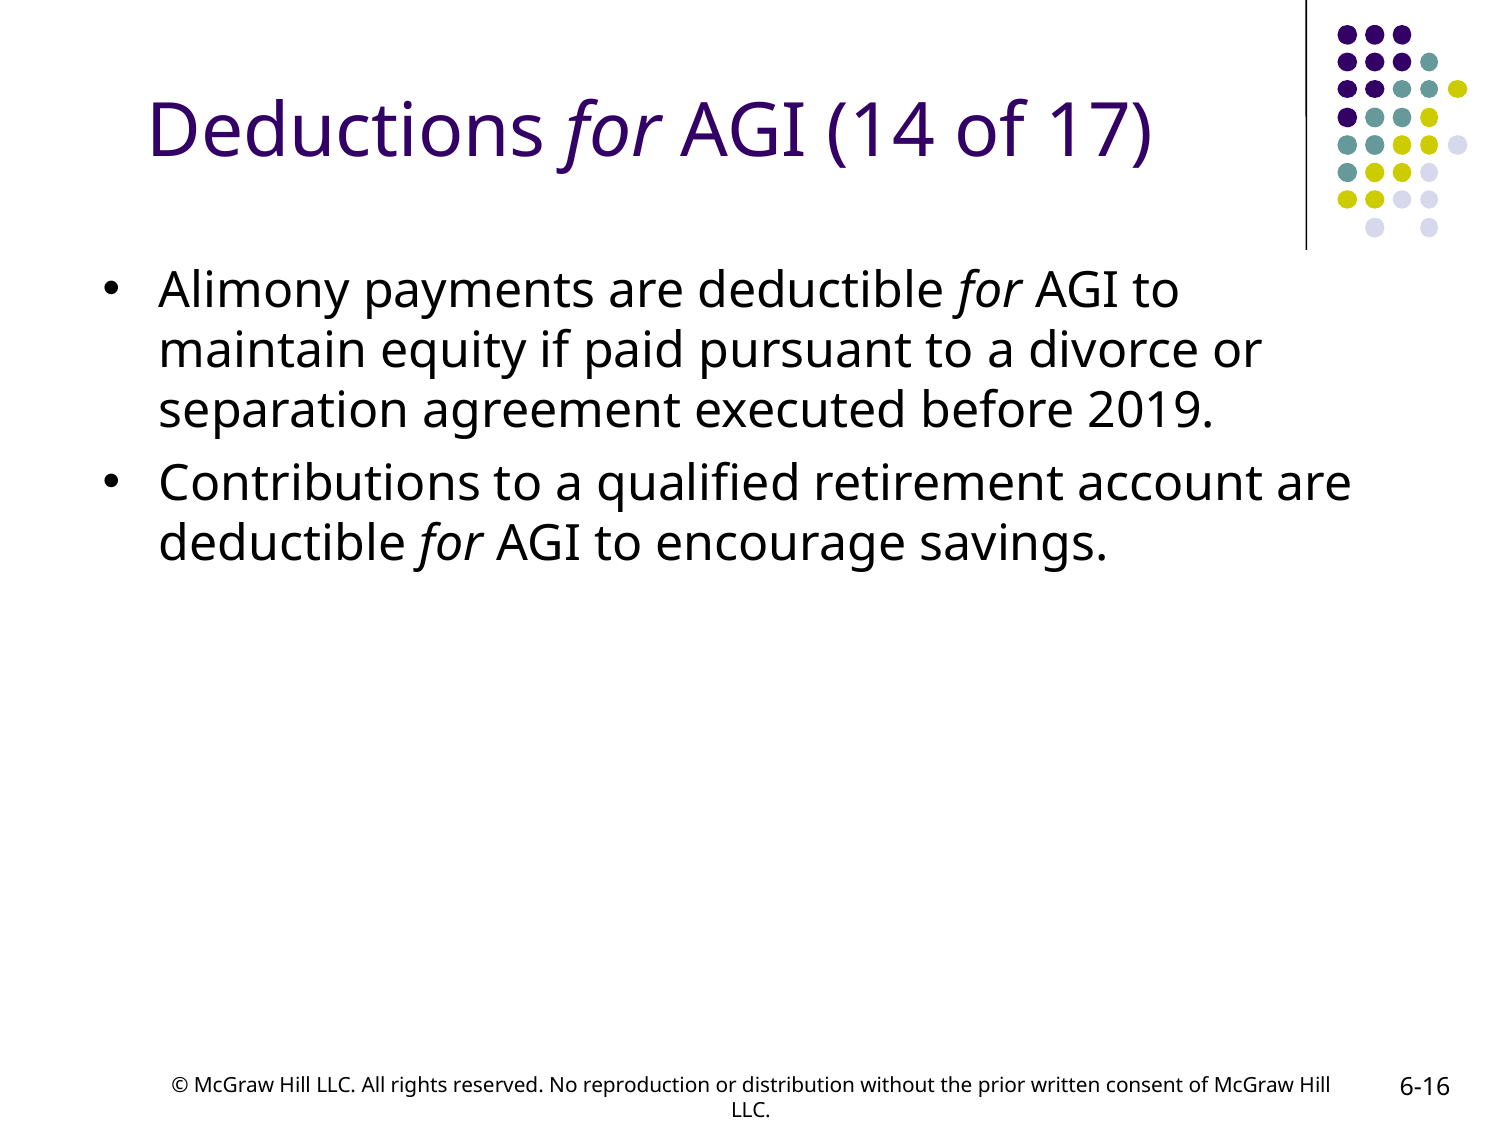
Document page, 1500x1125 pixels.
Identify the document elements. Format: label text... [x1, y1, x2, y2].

list Alimony payments are deductible for AGI to maintain equity if paid pursuant to a divorce or separation agreement executed before 2019. Contributions to a qualified retirement account are deductible for AGI to encourage savings. [87, 249, 1413, 1025]
title Deductions for AGI (14 of 17) [25, 24, 1275, 228]
